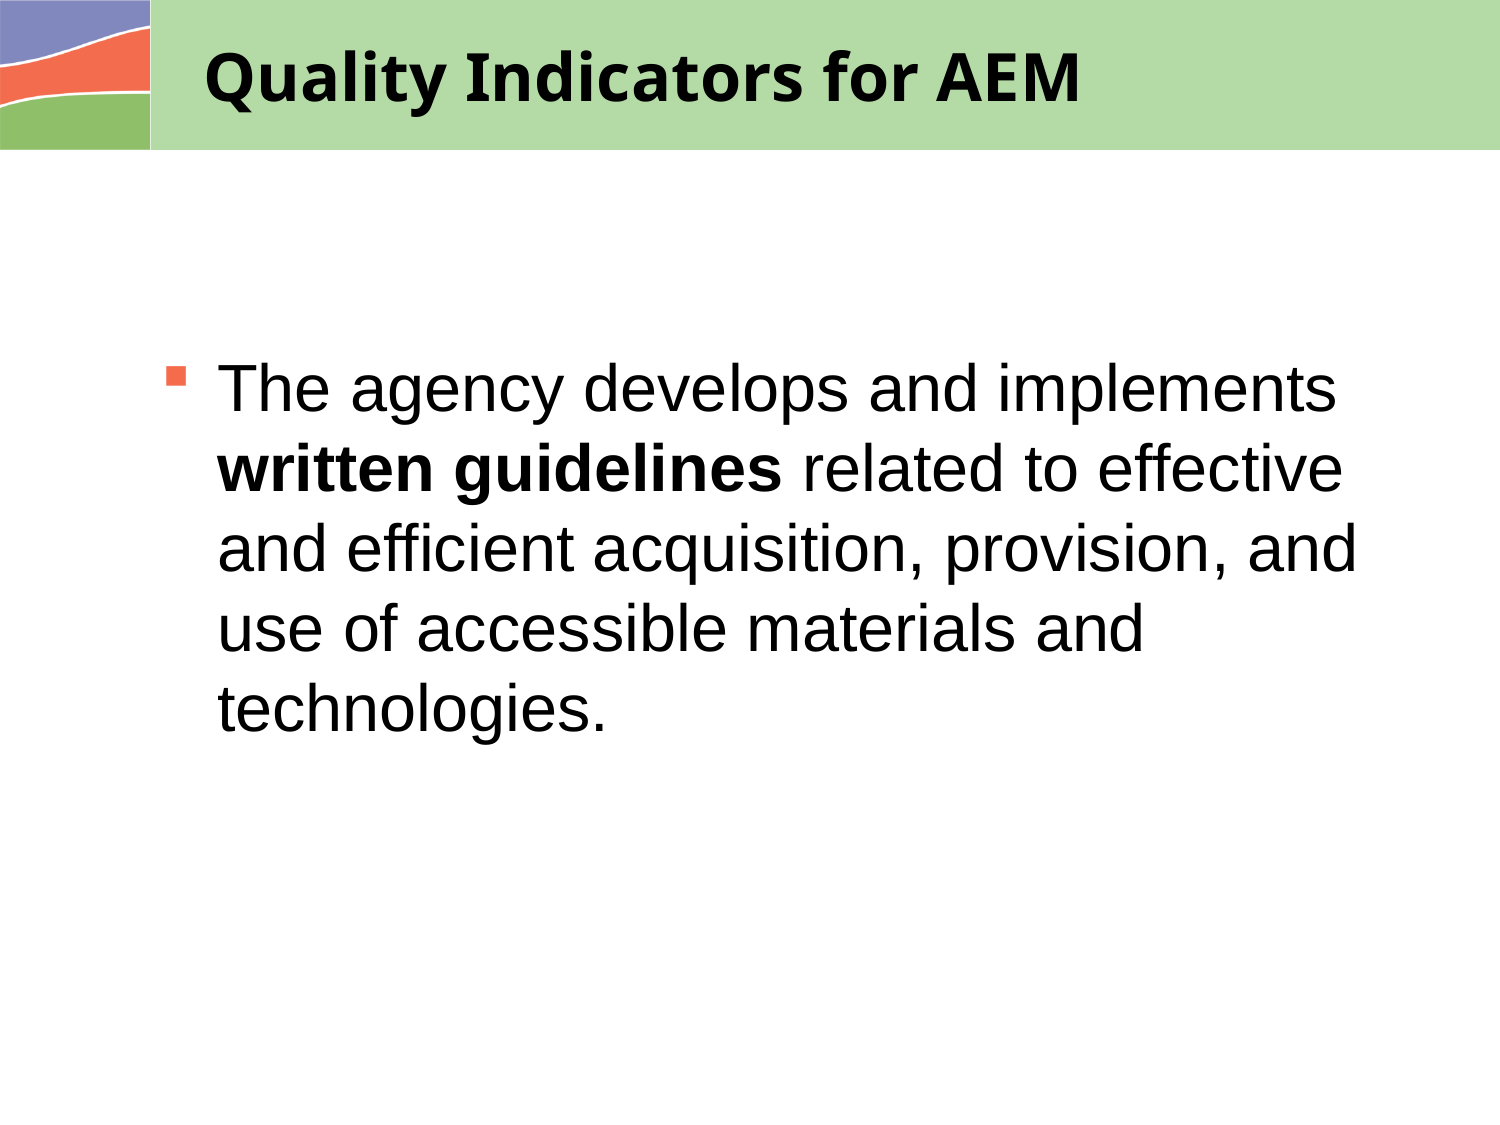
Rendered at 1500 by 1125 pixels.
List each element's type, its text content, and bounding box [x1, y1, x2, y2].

list The agency develops and implements written guidelines related to effective and efficient acquisition, provision, and use of accessible materials and technologies. [145, 337, 1445, 813]
title Quality Indicators for AEM [150, 0, 1500, 151]
picture [0, 0, 150, 150]
